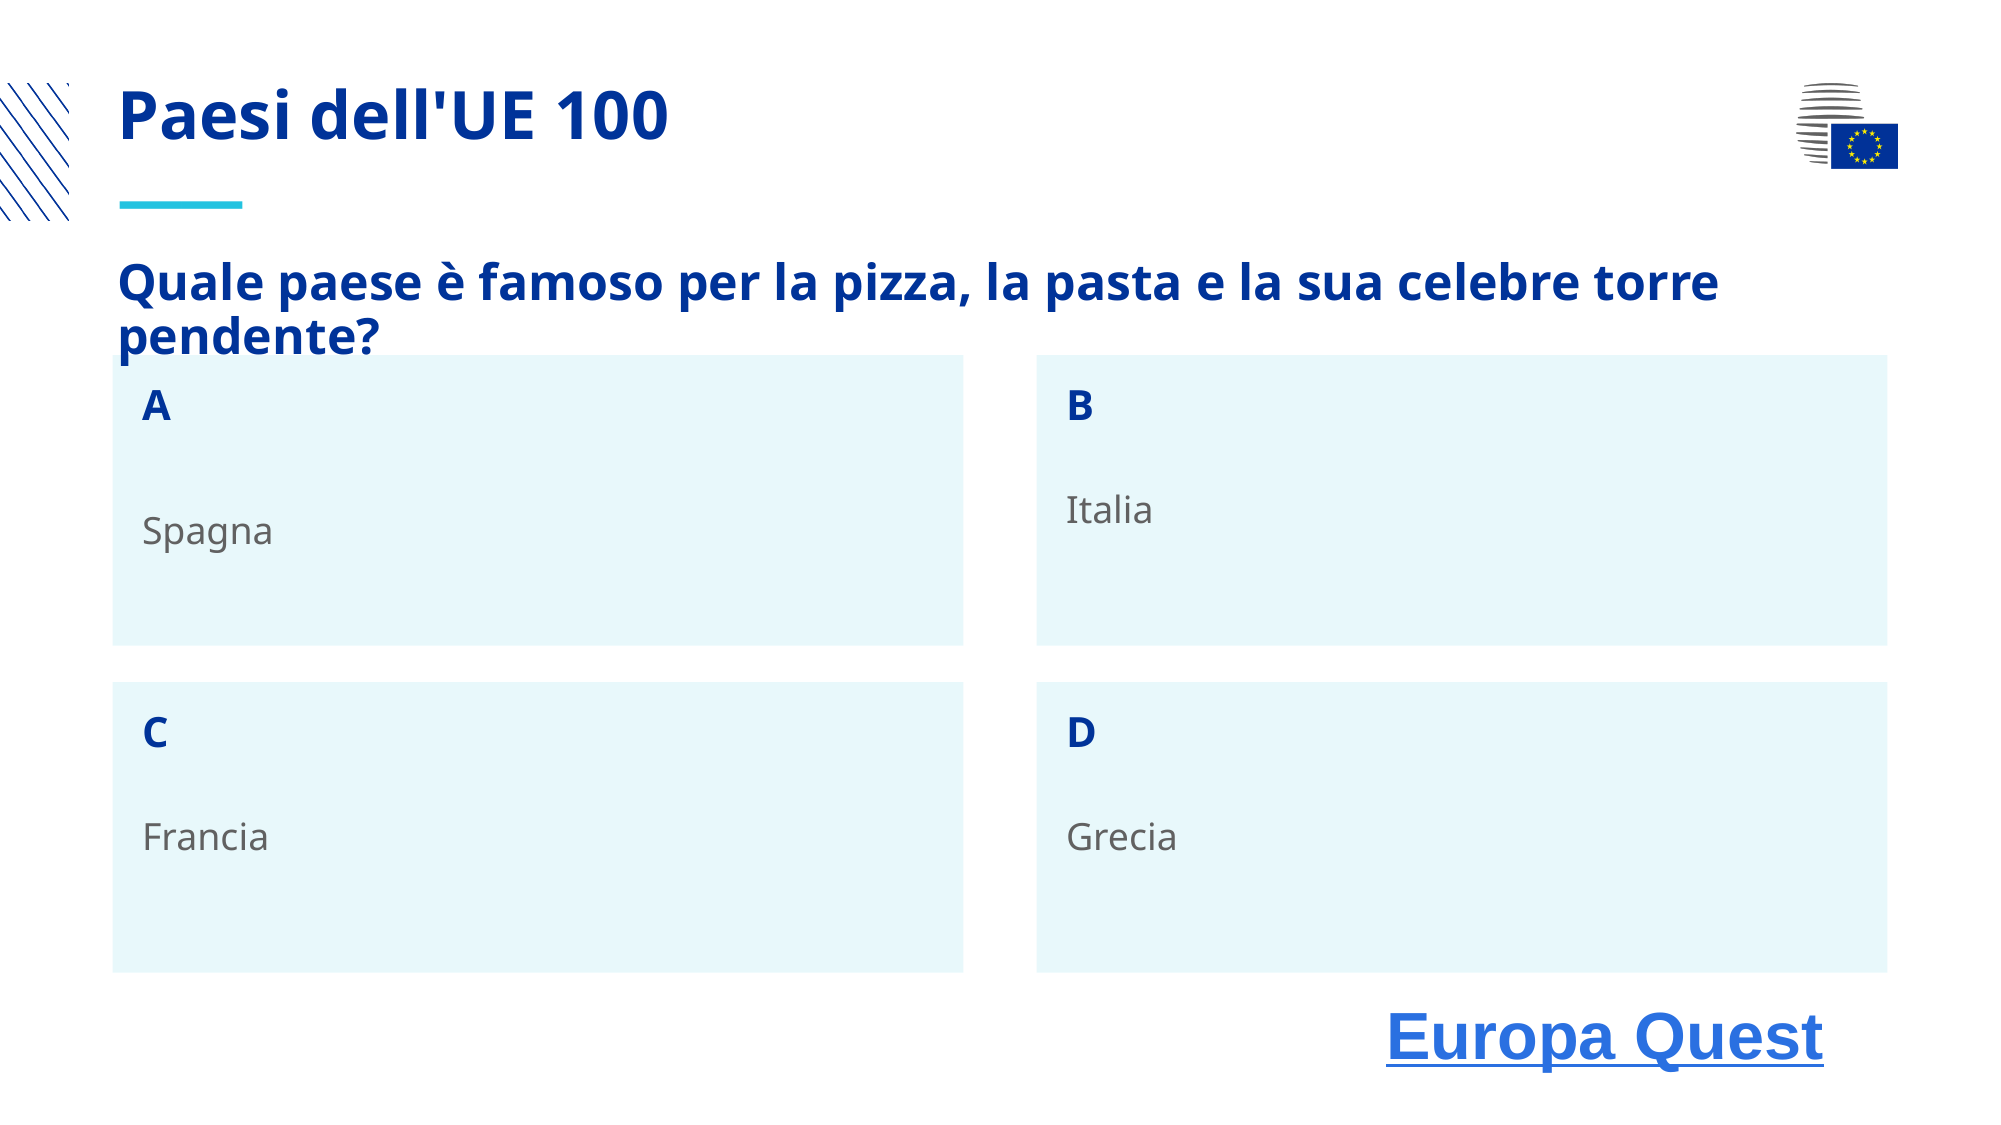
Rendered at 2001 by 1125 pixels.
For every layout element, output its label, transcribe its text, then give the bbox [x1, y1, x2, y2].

list A Spagna [112, 355, 964, 646]
list B Italia [1036, 355, 1888, 646]
list Paesi dell'UE 100 ⸺ Quale paese è famoso per la pizza, la pasta e la sua celebre torre pendente? [102, 83, 1826, 325]
list C Francia [112, 682, 964, 973]
picture [0, 83, 69, 221]
picture [1796, 83, 1898, 169]
text_box Europa Quest [1371, 985, 1847, 1097]
list D Grecia [1036, 682, 1888, 973]
